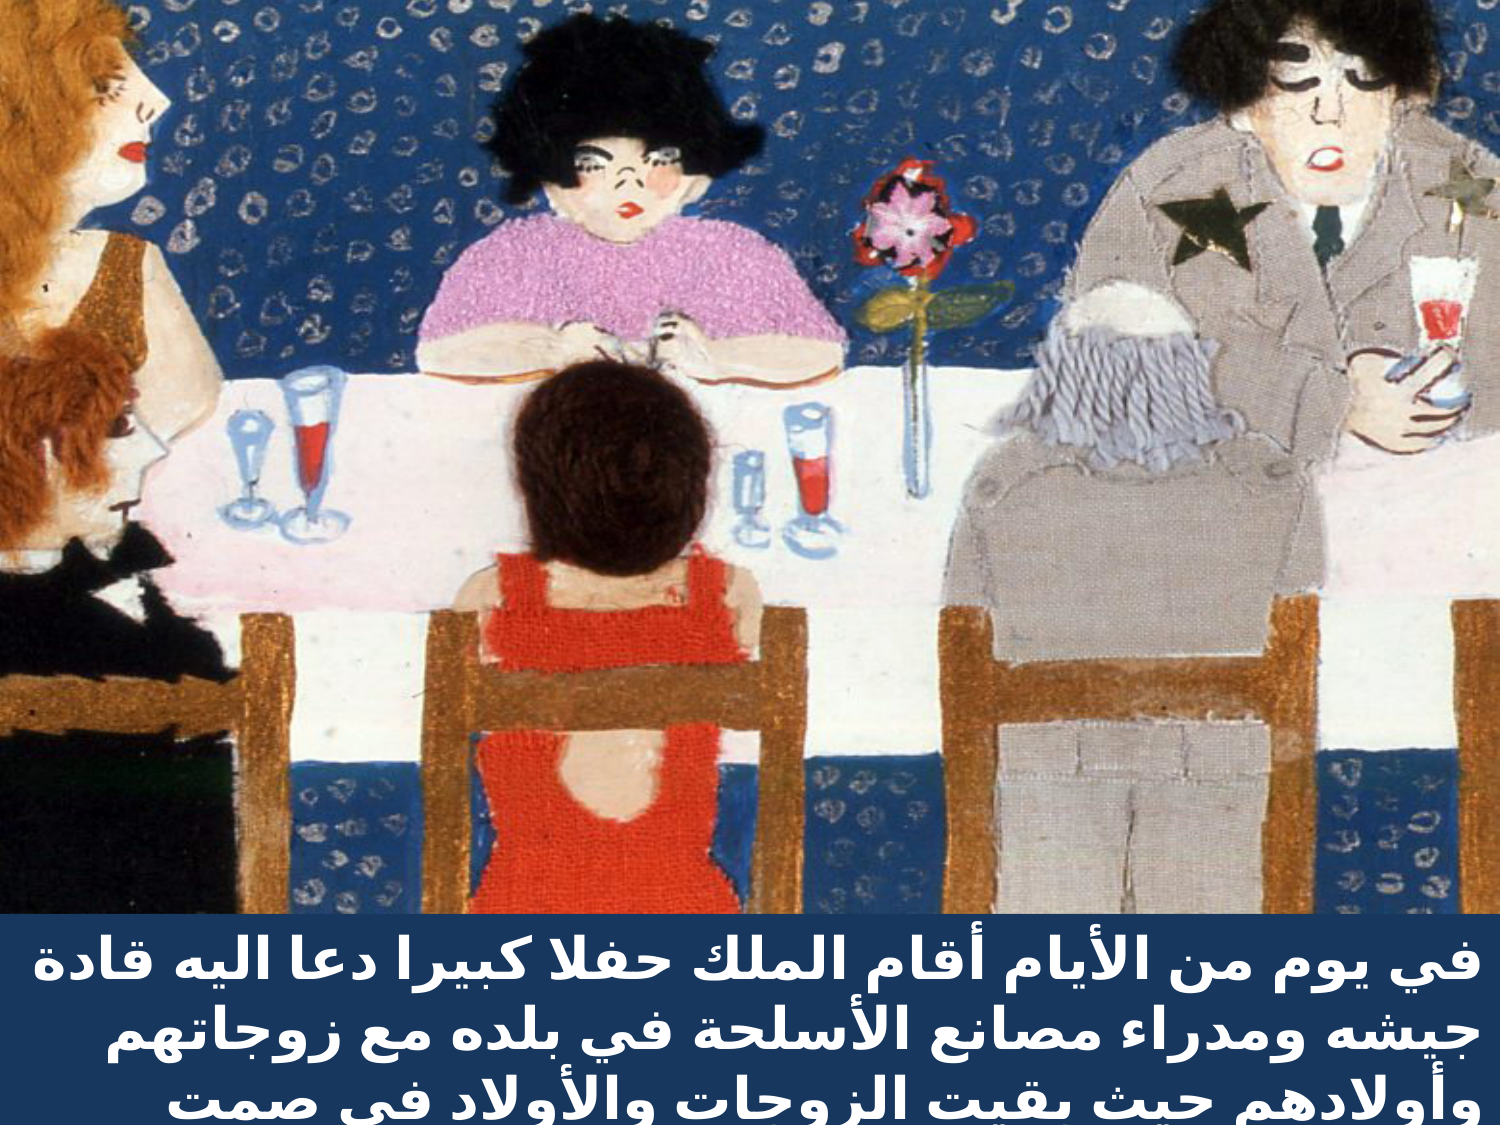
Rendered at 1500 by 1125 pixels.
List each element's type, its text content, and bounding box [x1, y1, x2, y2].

text_box في يوم من الأيام أقام الملك حفلا كبيرا دعا اليه قادة جيشه ومدراء مصانع الأسلحة في بلده مع زوجاتهم وأولادهم حيث بقيت الزوجات والأولاد في صمت مطبق... [0, 921, 1500, 1125]
picture [0, 0, 1500, 915]
